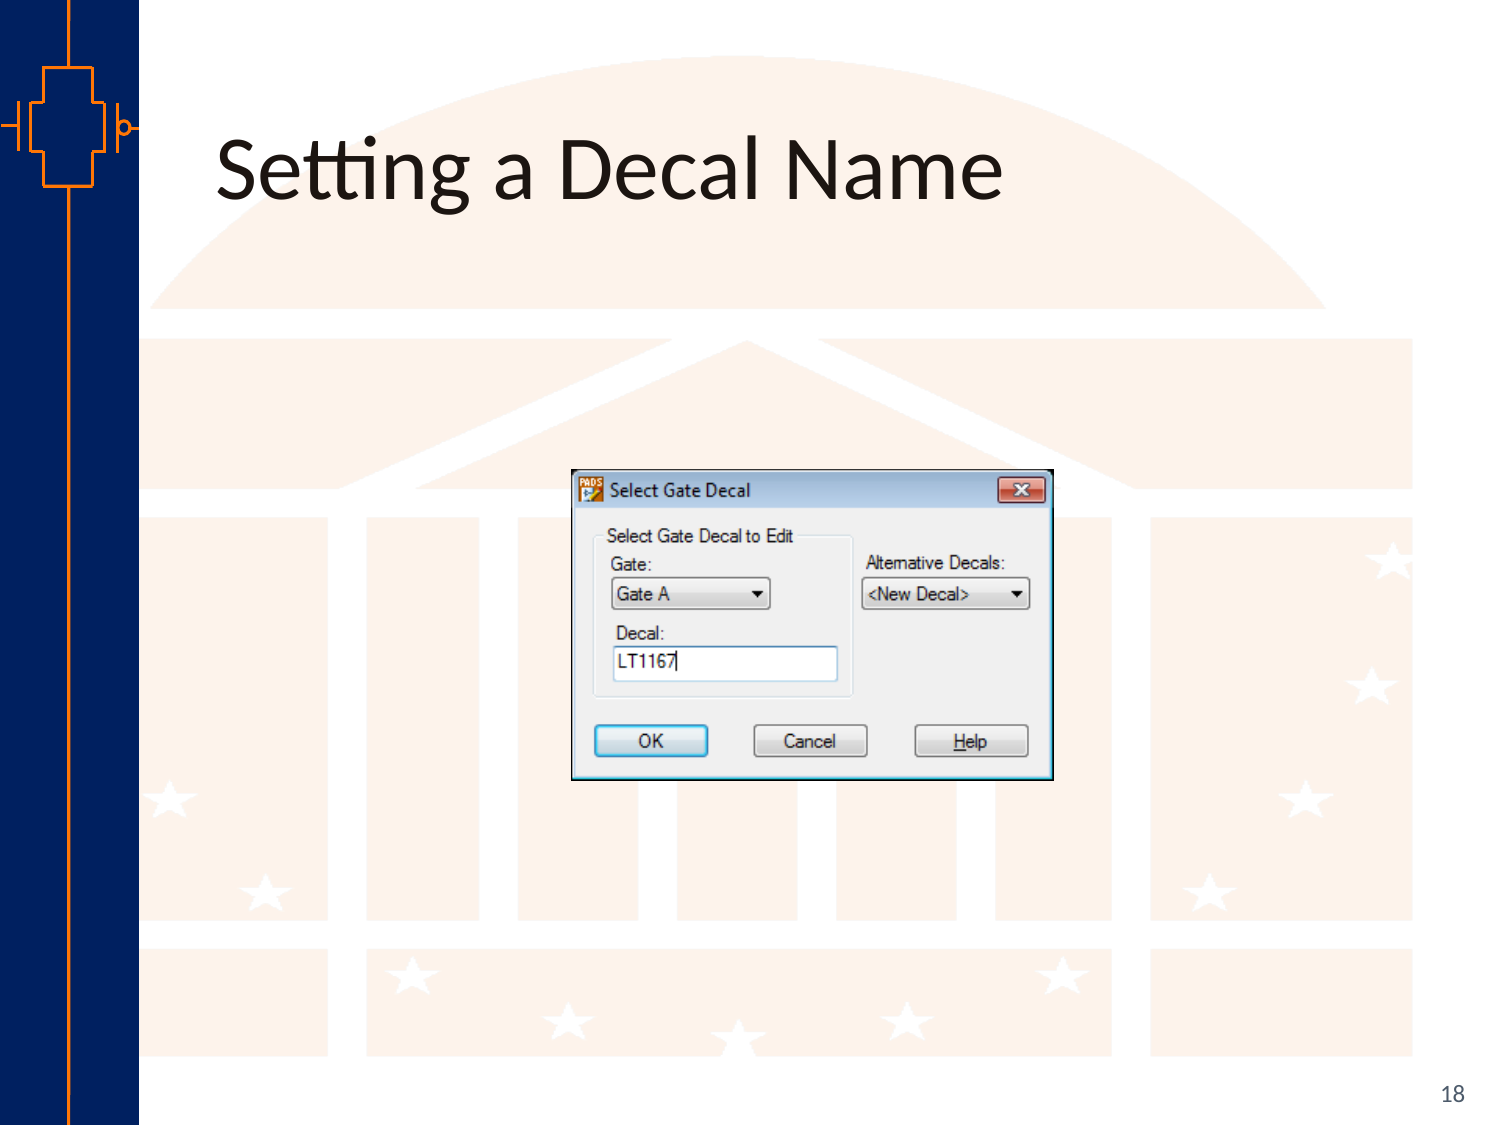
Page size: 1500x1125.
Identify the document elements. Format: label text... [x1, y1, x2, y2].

title Setting a Decal Name [200, 37, 1388, 225]
slide_number 18 [1425, 1062, 1488, 1123]
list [570, 469, 1055, 781]
